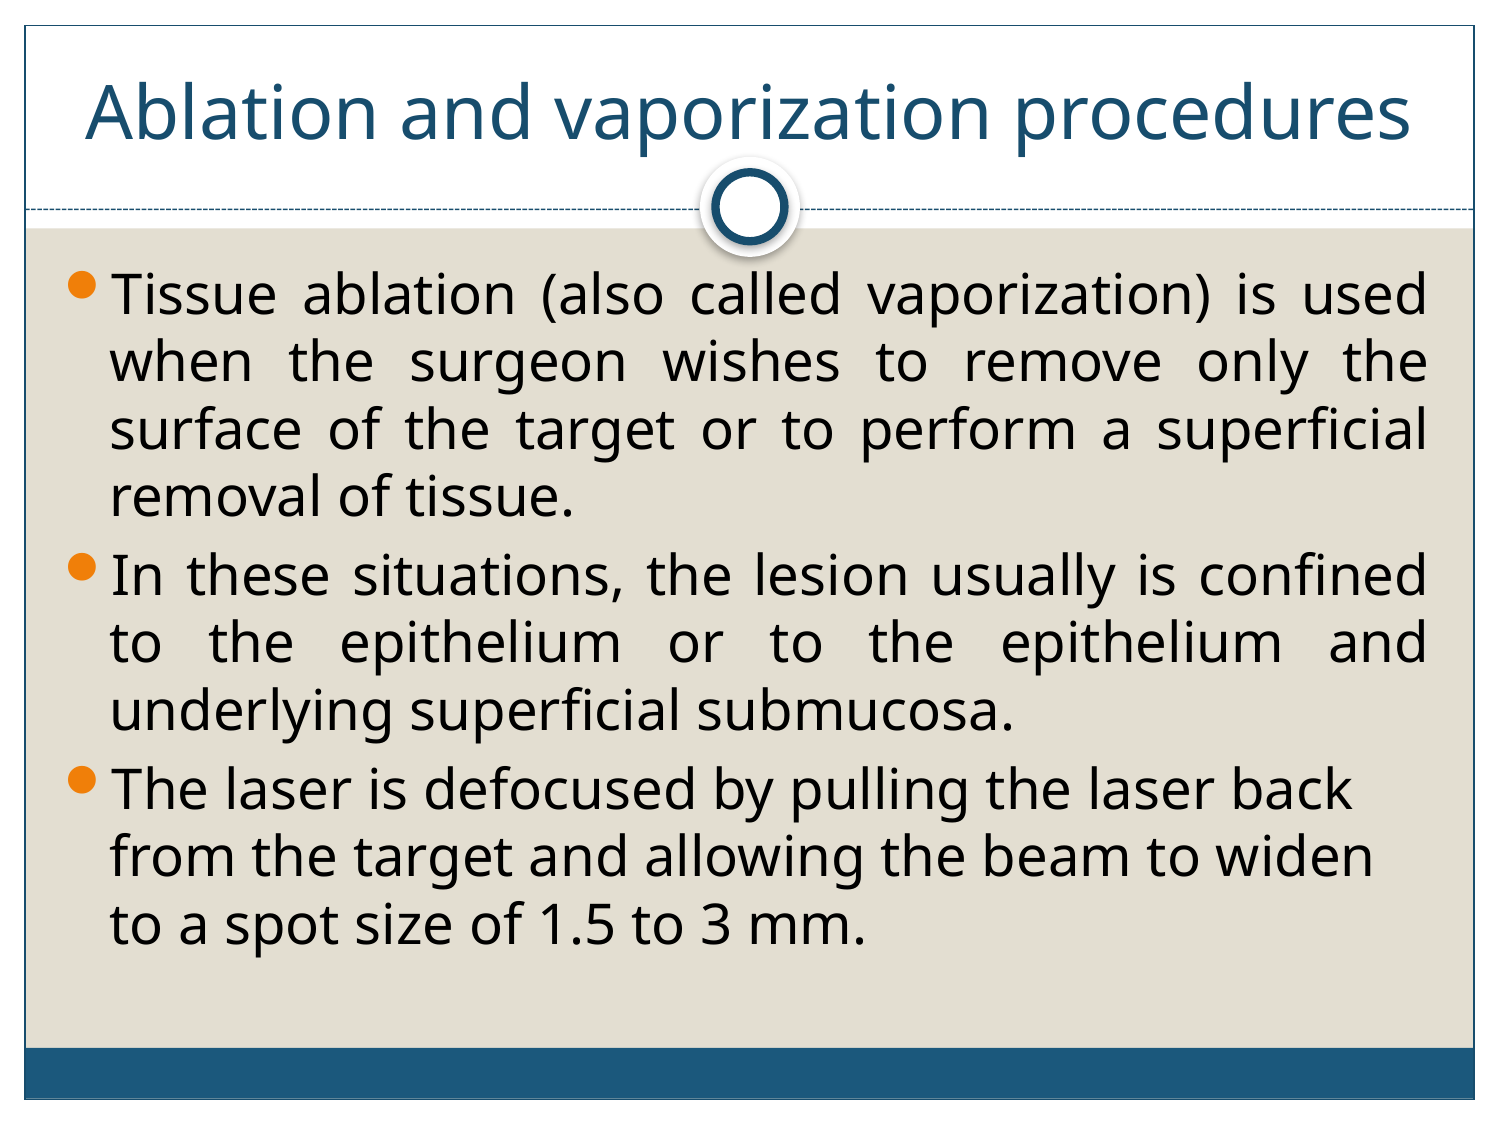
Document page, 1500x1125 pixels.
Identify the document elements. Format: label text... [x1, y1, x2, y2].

title Ablation and vaporization procedures [49, 37, 1450, 162]
list Tissue ablation (also called vaporization) is used when the surgeon wishes to remove only the surface of the target or to perform a superficial removal of tissue. In these situations, the lesion usually is confined to the epithelium or to the epithelium and underlying superficial submucosa. The laser is defocused by pulling the laser back from the target and allowing the beam to widen to a spot size of 1.5 to 3 mm. [49, 250, 1445, 1001]
